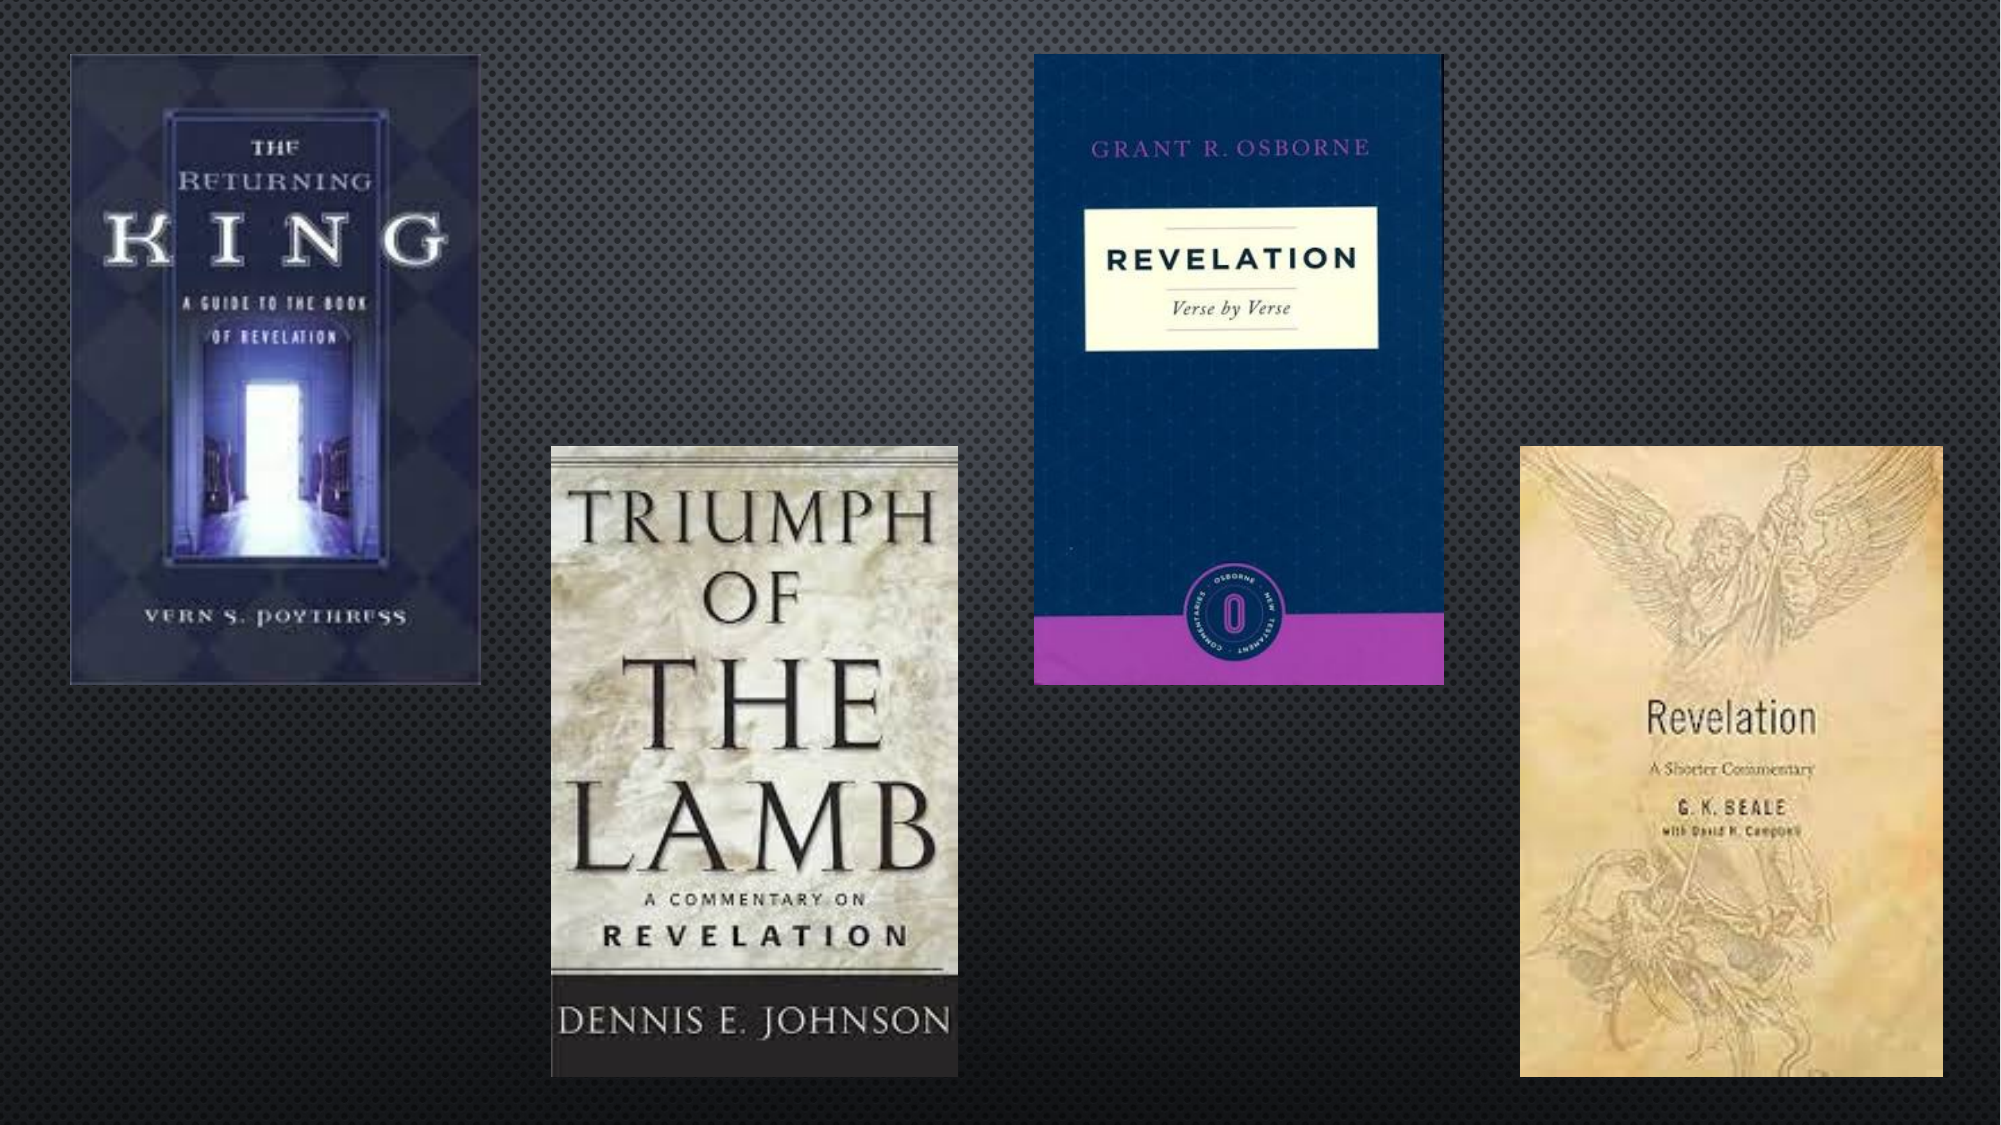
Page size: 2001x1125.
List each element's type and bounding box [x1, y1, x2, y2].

picture [1520, 446, 1943, 1077]
picture [69, 54, 481, 686]
picture [1034, 54, 1444, 686]
picture [550, 446, 958, 1077]
